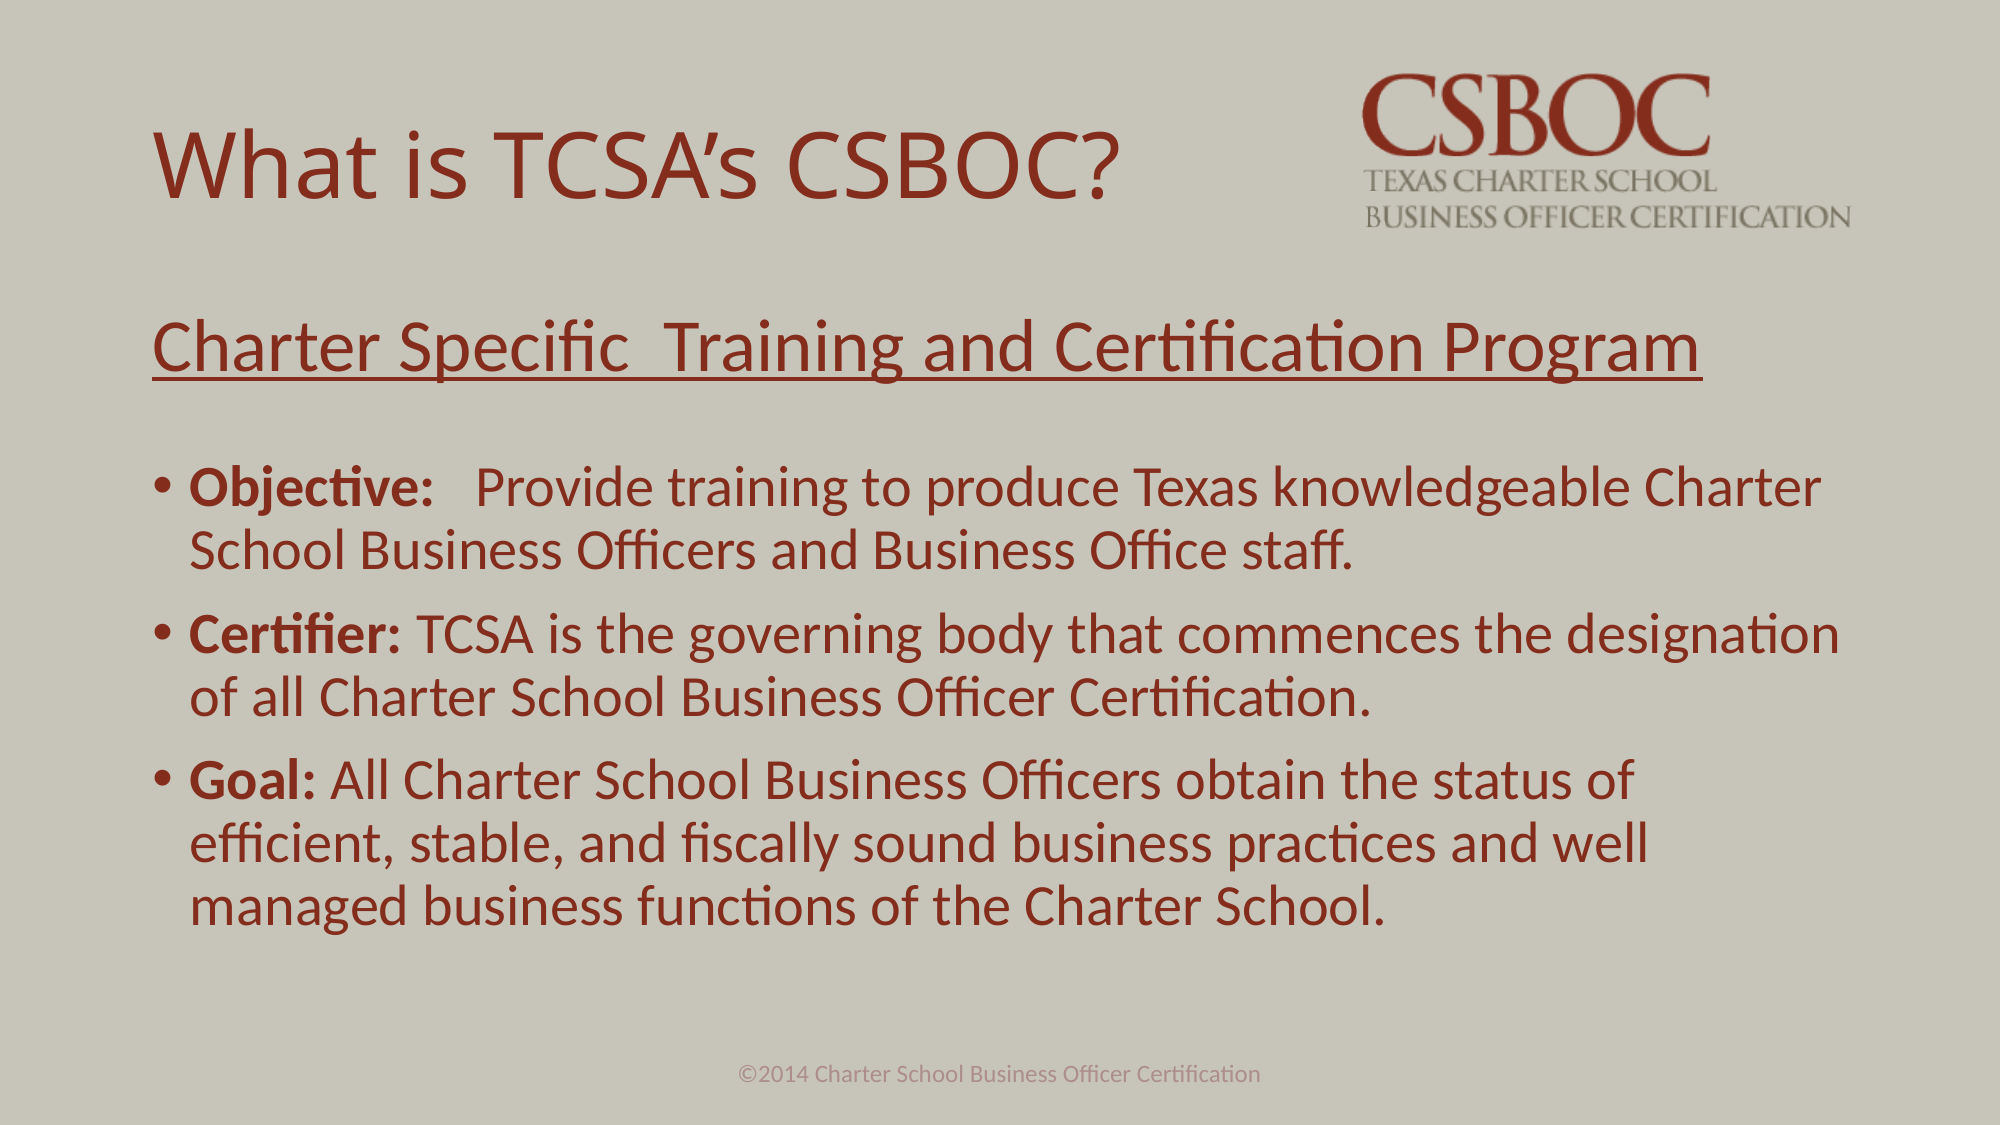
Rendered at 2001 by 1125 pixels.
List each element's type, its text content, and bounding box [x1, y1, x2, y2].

list Charter Specific Training and Certification Program Objective: Provide training to produce Texas knowledgeable Charter School Business Officers and Business Office staff. Certifier: TCSA is the governing body that commences the designation of all Charter School Business Officer Certification. Goal: All Charter School Business Officers obtain the status of efficient, stable, and fiscally sound business practices and well managed business functions of the Charter School. [137, 299, 1863, 1014]
footer ©2014 Charter School Business Officer Certification [662, 1042, 1338, 1103]
title What is TCSA’s CSBOC? [137, 59, 1863, 278]
